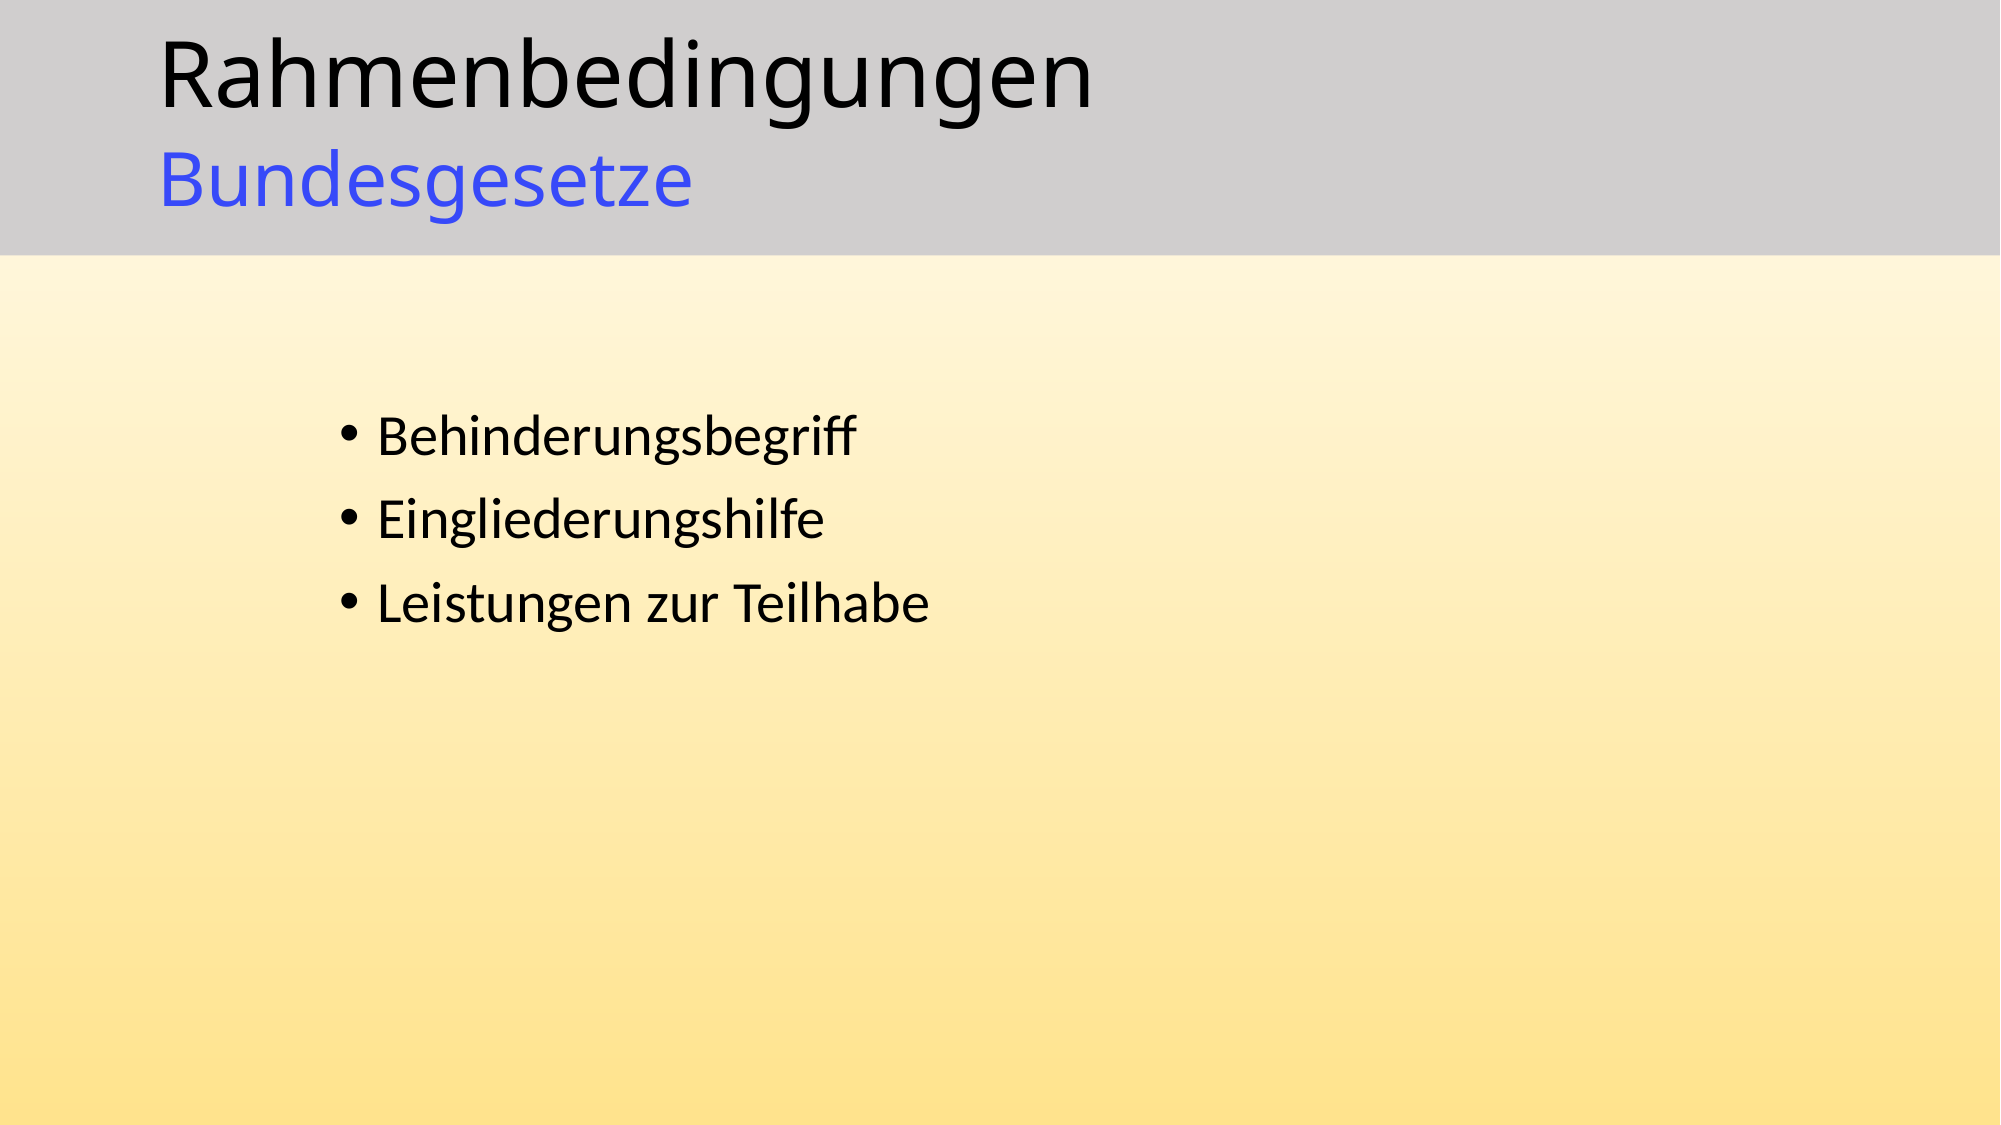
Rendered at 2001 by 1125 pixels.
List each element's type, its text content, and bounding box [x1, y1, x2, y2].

title Rahmenbedingungen Bundesgesetze [0, 0, 2000, 256]
list Behinderungsbegriff Eingliederungshilfe Leistungen zur Teilhabe [324, 397, 1675, 1006]
